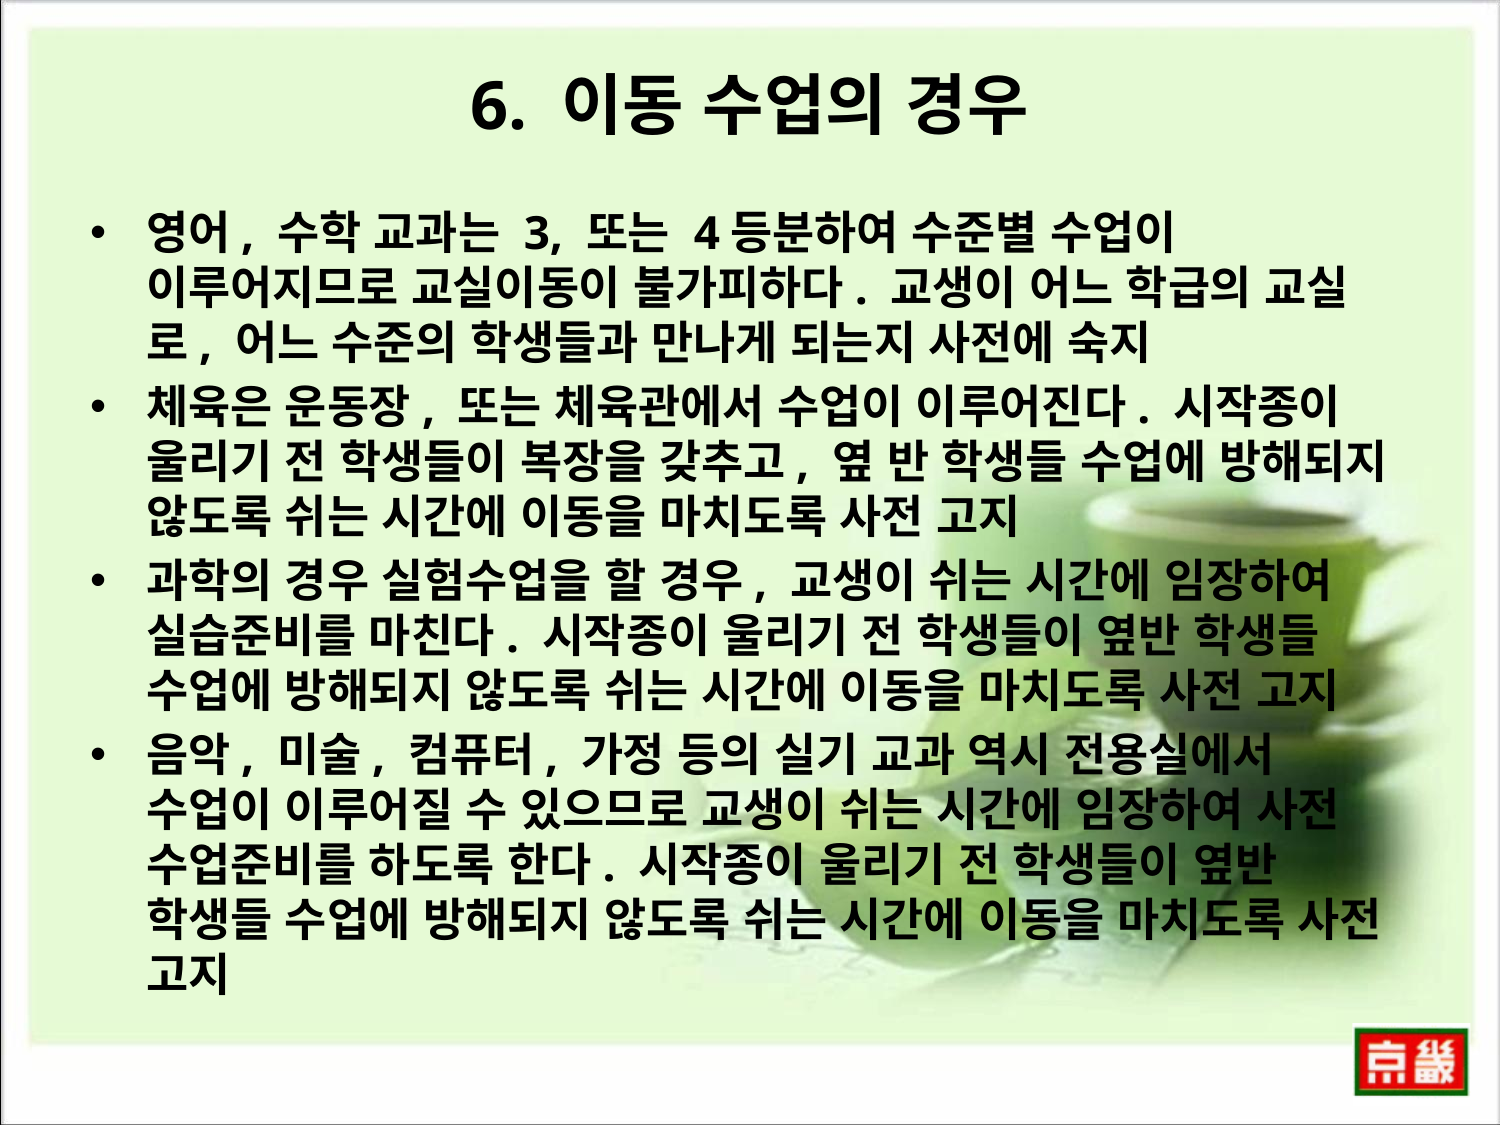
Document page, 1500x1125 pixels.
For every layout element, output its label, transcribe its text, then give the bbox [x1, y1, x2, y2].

picture [0, 0, 1500, 1125]
list 영어, 수학 교과는 3, 또는 4등분하여 수준별 수업이 이루어지므로 교실이동이 불가피하다. 교생이 어느 학급의 교실로, 어느 수준의 학생들과 만나게 되는지 사전에 숙지 체육은 운동장, 또는 체육관에서 수업이 이루어진다. 시작종이 울리기 전 학생들이 복장을 갖추고, 옆 반 학생들 수업에 방해되지 않도록 쉬는 시간에 이동을 마치도록 사전 고지 과학의 경우 실험수업을 할 경우, 교생이 쉬는 시간에 임장하여 실습준비를 마친다. 시작종이 울리기 전 학생들이 옆반 학생들 수업에 방해되지 않도록 쉬는 시간에 이동을 마치도록 사전 고지 음악, 미술, 컴퓨터, 가정 등의 실기 교과 역시 전용실에서 수업이 이루어질 수 있으므로 교생이 쉬는 시간에 임장하여 사전 수업준비를 하도록 한다. 시작종이 울리기 전 학생들이 옆반 학생들 수업에 방해되지 않도록 쉬는 시간에 이동을 마치도록 사전 고지 [74, 196, 1426, 1024]
title 6. 이동 수업의 경우 [74, 44, 1426, 162]
